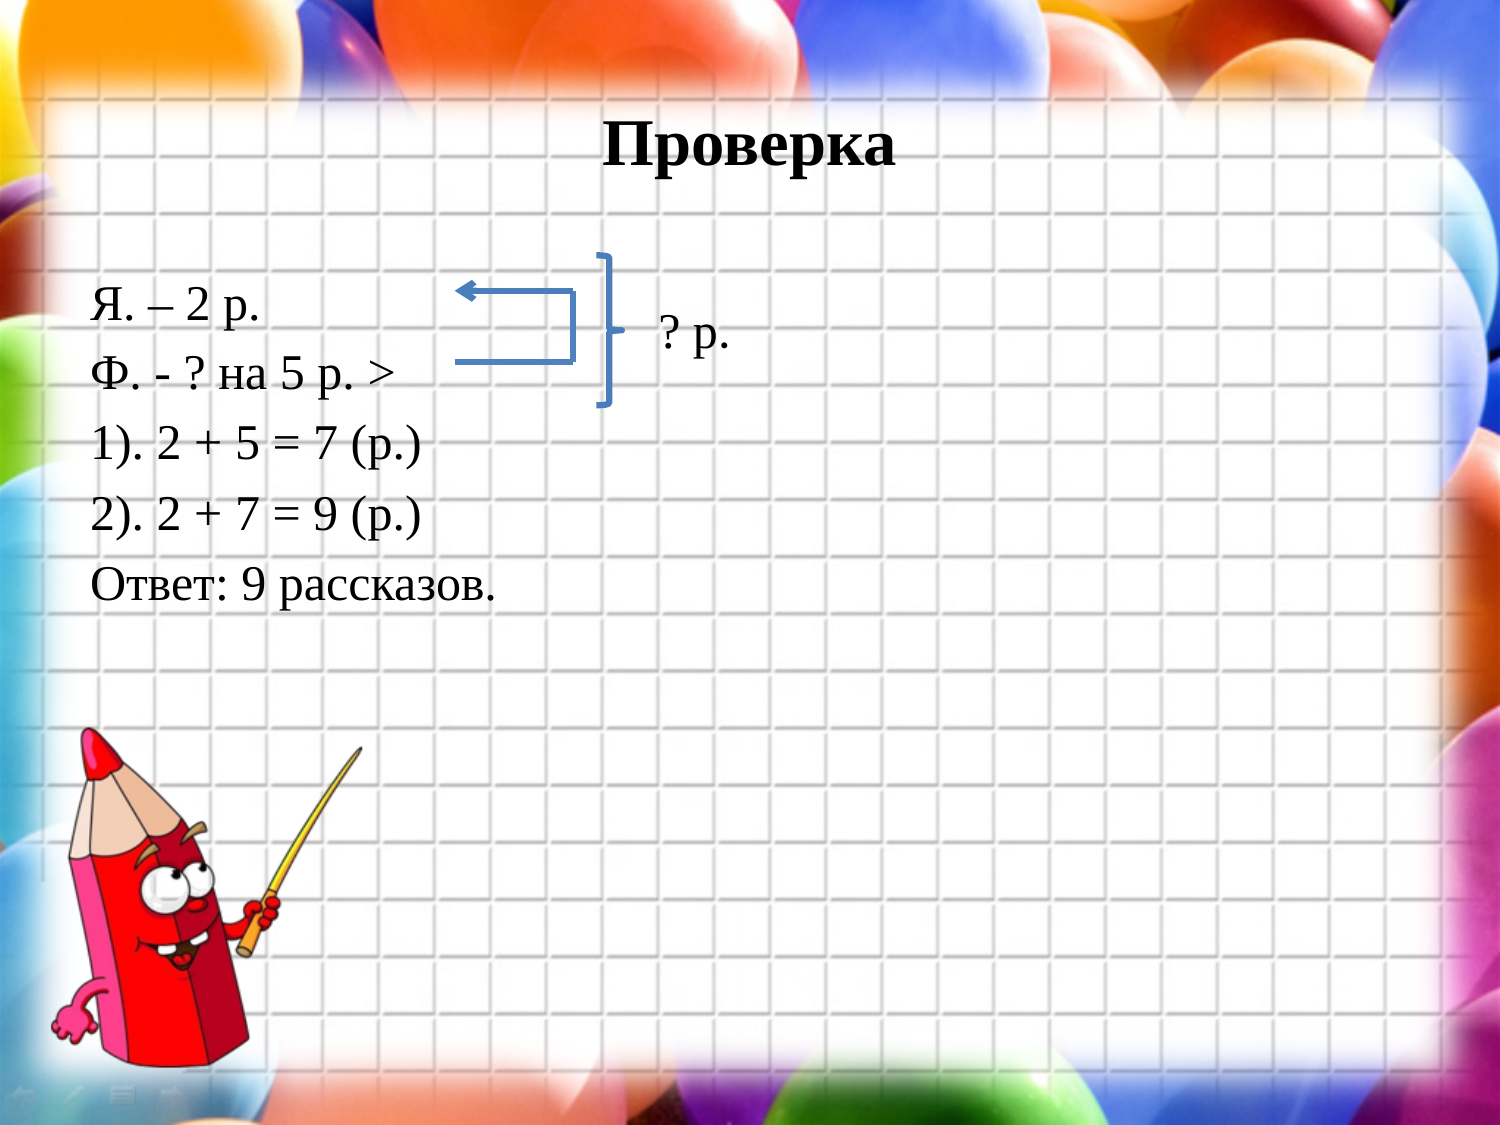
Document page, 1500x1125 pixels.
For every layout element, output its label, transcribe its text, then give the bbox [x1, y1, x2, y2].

picture [0, 0, 1500, 1125]
title Проверка [75, 45, 1425, 233]
text_box ? р. [643, 290, 809, 366]
text_box [596, 254, 623, 407]
list Я. – 2 р. Ф. - ? на 5 р. > 1). 2 + 5 = 7 (р.) 2). 2 + 7 = 9 (р.) Ответ: 9 рассказов. [75, 262, 1425, 1005]
